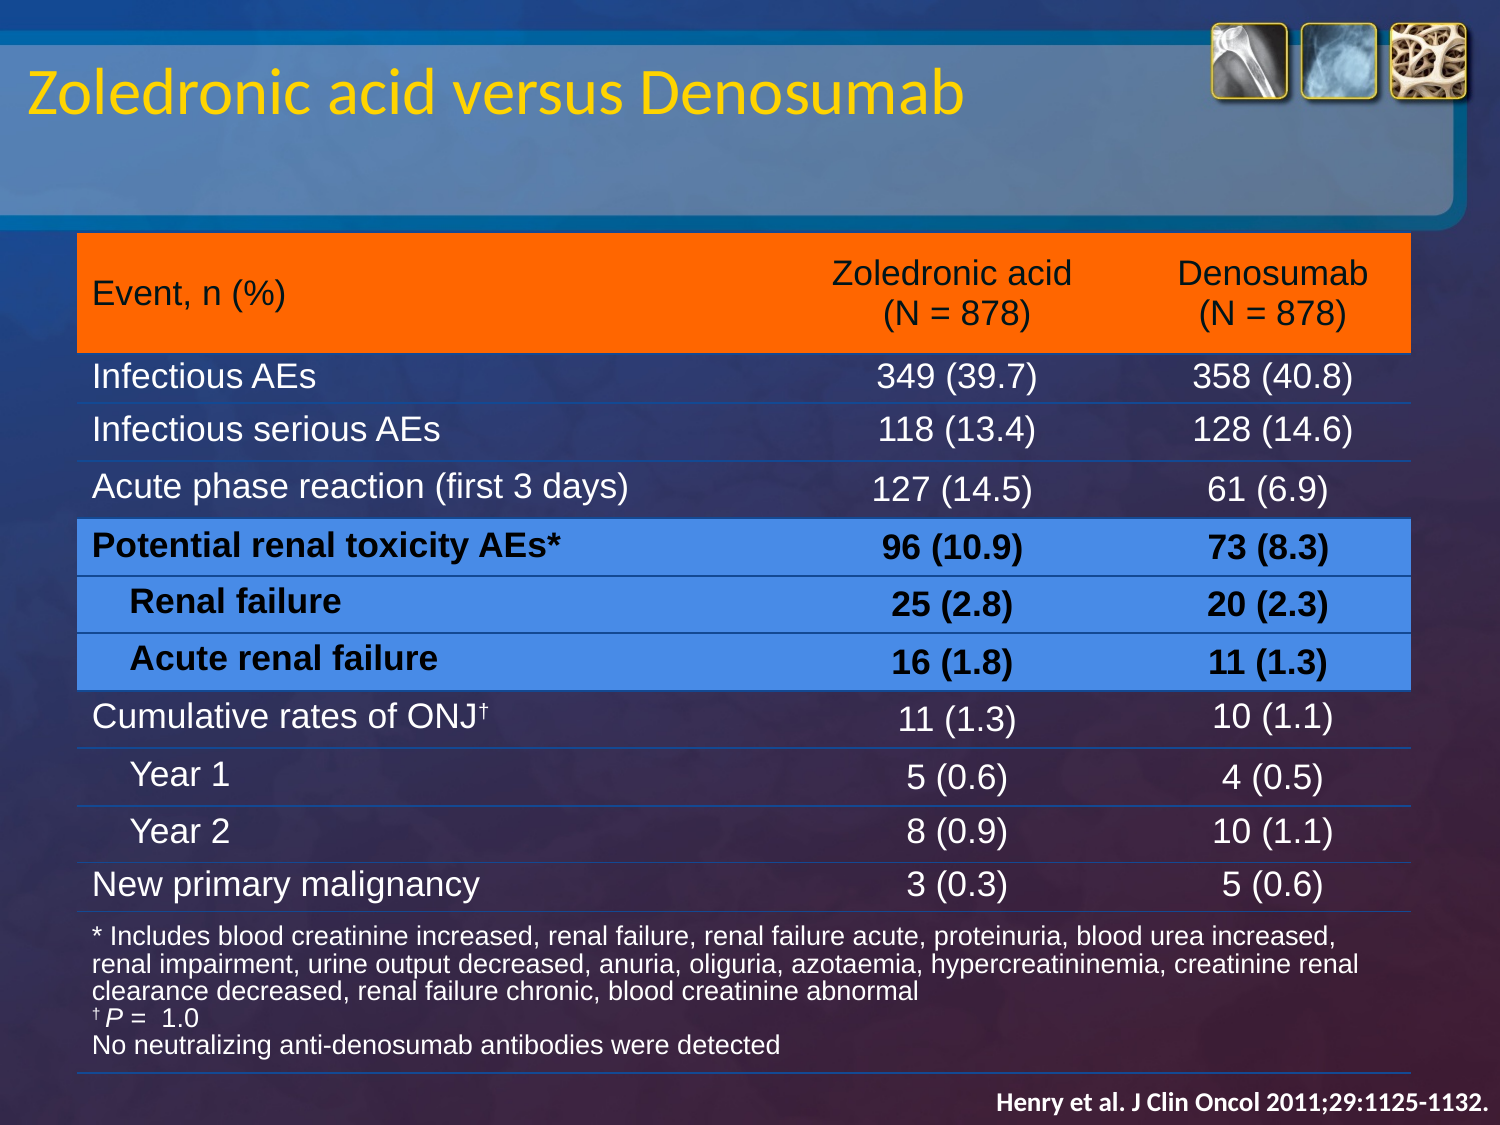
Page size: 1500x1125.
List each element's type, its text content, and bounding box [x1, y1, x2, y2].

table_cell Year 2 [77, 807, 780, 862]
table_header Zoledronic acid (N = 878) [780, 233, 1135, 353]
table_cell Infectious AEs [77, 355, 780, 402]
table_cell Cumulative rates of ONJ† [77, 692, 780, 747]
table_cell 3 (0.3) [780, 863, 1135, 911]
table_cell 5 (0.6) [780, 749, 1135, 805]
table_cell 11 (1.3) [1135, 634, 1411, 690]
title Zoledronic acid versus Denosumab [12, 12, 1475, 163]
table_cell 16 (1.8) [780, 634, 1135, 690]
table_cell 128 (14.6) [1135, 404, 1411, 460]
table_cell Infectious serious AEs [77, 404, 780, 460]
table_cell New primary malignancy [77, 863, 780, 911]
table_cell 8 (0.9) [780, 807, 1135, 862]
table_cell 61 (6.9) [1135, 462, 1411, 517]
table_cell 127 (14.5) [780, 462, 1135, 517]
table_cell 5 (0.6) [1135, 863, 1411, 911]
picture [0, 0, 1500, 1125]
table_cell Renal failure [77, 577, 780, 632]
table_cell * Includes blood creatinine increased, renal failure, renal failure acute, proteinuria, blood urea increased, renal impairment, urine output decreased, anuria, oliguria, azotaemia, hypercreatininemia, creatinine renal clearance decreased, renal failure chronic, blood creatinine abnormal † P = 1.0 No neutralizing anti-denosumab antibodies were detected [77, 912, 1411, 1072]
table_cell 20 (2.3) [1135, 577, 1411, 632]
table_cell 358 (40.8) [1135, 355, 1411, 402]
table_cell 11 (1.3) [780, 692, 1135, 747]
table_cell Acute phase reaction (first 3 days) [77, 462, 780, 517]
table_cell 73 (8.3) [1135, 519, 1411, 575]
table_header Denosumab (N = 878) [1135, 233, 1411, 353]
table_cell 349 (39.7) [780, 355, 1135, 402]
table_cell Acute renal failure [77, 634, 780, 690]
table_cell 10 (1.1) [1135, 807, 1411, 862]
table_header Event, n (%) [77, 233, 780, 353]
table_cell 10 (1.1) [1135, 692, 1411, 747]
table_cell Year 1 [77, 749, 780, 805]
text_box Henry et al. J Clin Oncol 2011;29:1125-1132. [981, 1076, 1498, 1125]
table_cell 25 (2.8) [780, 577, 1135, 632]
table_cell 118 (13.4) [780, 404, 1135, 460]
table_cell 4 (0.5) [1135, 749, 1411, 805]
table_cell Potential renal toxicity AEs* [77, 519, 780, 575]
table_cell 96 (10.9) [780, 519, 1135, 575]
